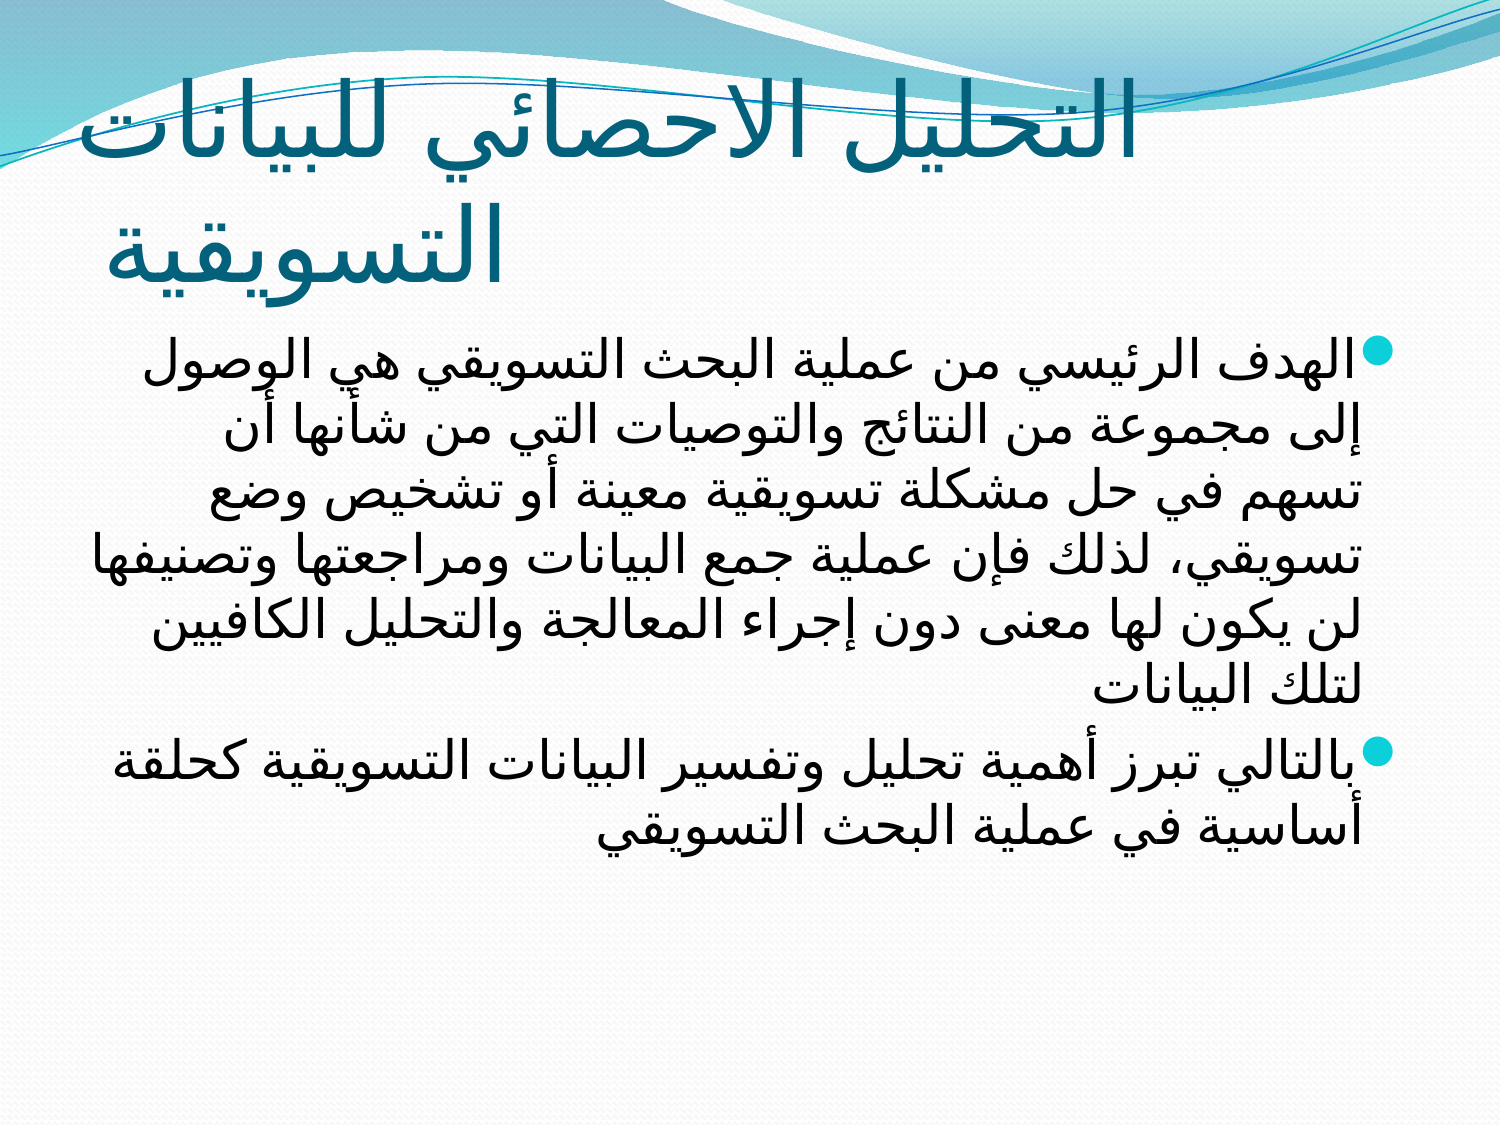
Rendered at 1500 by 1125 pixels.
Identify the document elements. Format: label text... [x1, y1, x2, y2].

list الهدف الرئيسي من عملية البحث التسويقي هي الوصول إلى مجموعة من النتائج والتوصيات التي من شأنها أن تسهم في حل مشكلة تسويقية معينة أو تشخيص وضع تسويقي، لذلك فإن عملية جمع البيانات ومراجعتها وتصنيفها لن يكون لها معنى دون إجراء المعالجة والتحليل الكافيين لتلك البيانات بالتالي تبرز أهمية تحليل وتفسير البيانات التسويقية كحلقة أساسية في عملية البحث التسويقي [75, 317, 1425, 1038]
title التحليل الاحصائي للبيانات التسويقية [75, 115, 1425, 303]
